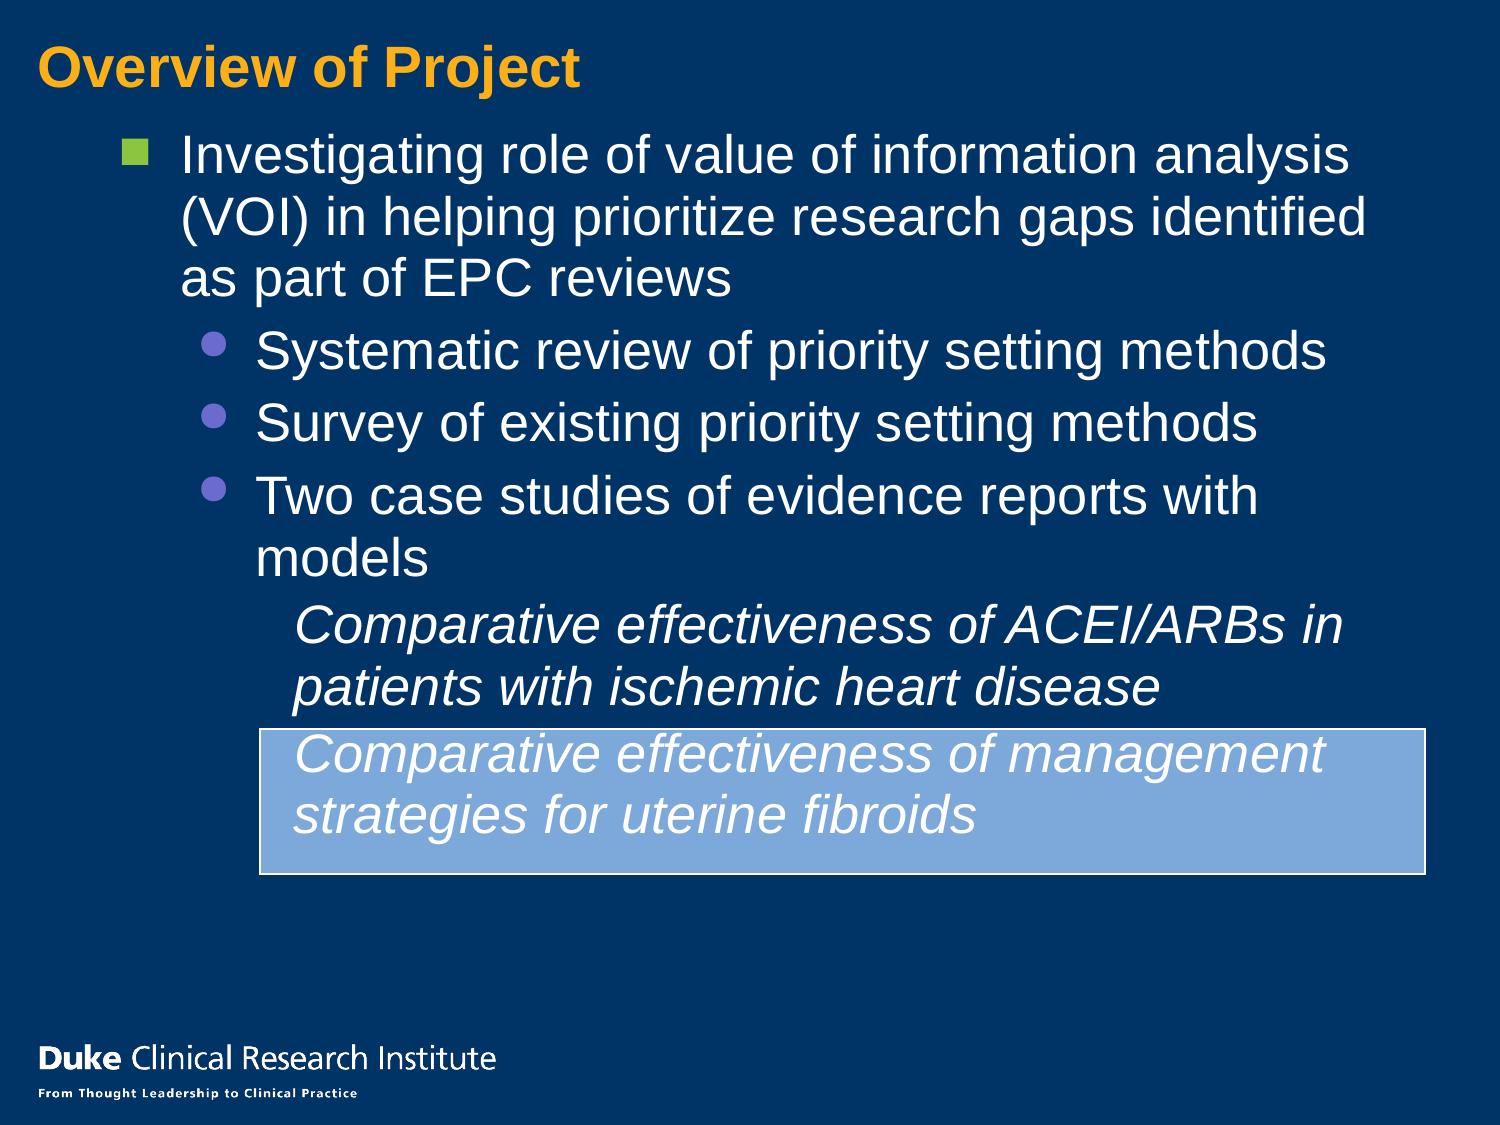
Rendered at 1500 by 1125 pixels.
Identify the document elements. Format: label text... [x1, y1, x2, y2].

picture [29, 1040, 505, 1105]
list Investigating role of value of information analysis (VOI) in helping prioritize research gaps identified as part of EPC reviews Systematic review of priority setting methods Survey of existing priority setting methods Two case studies of evidence reports with models Comparative effectiveness of ACEI/ARBs in patients with ischemic heart disease Comparative effectiveness of management strategies for uterine fibroids [71, 92, 1424, 879]
title Overview of Project [36, 36, 1463, 112]
